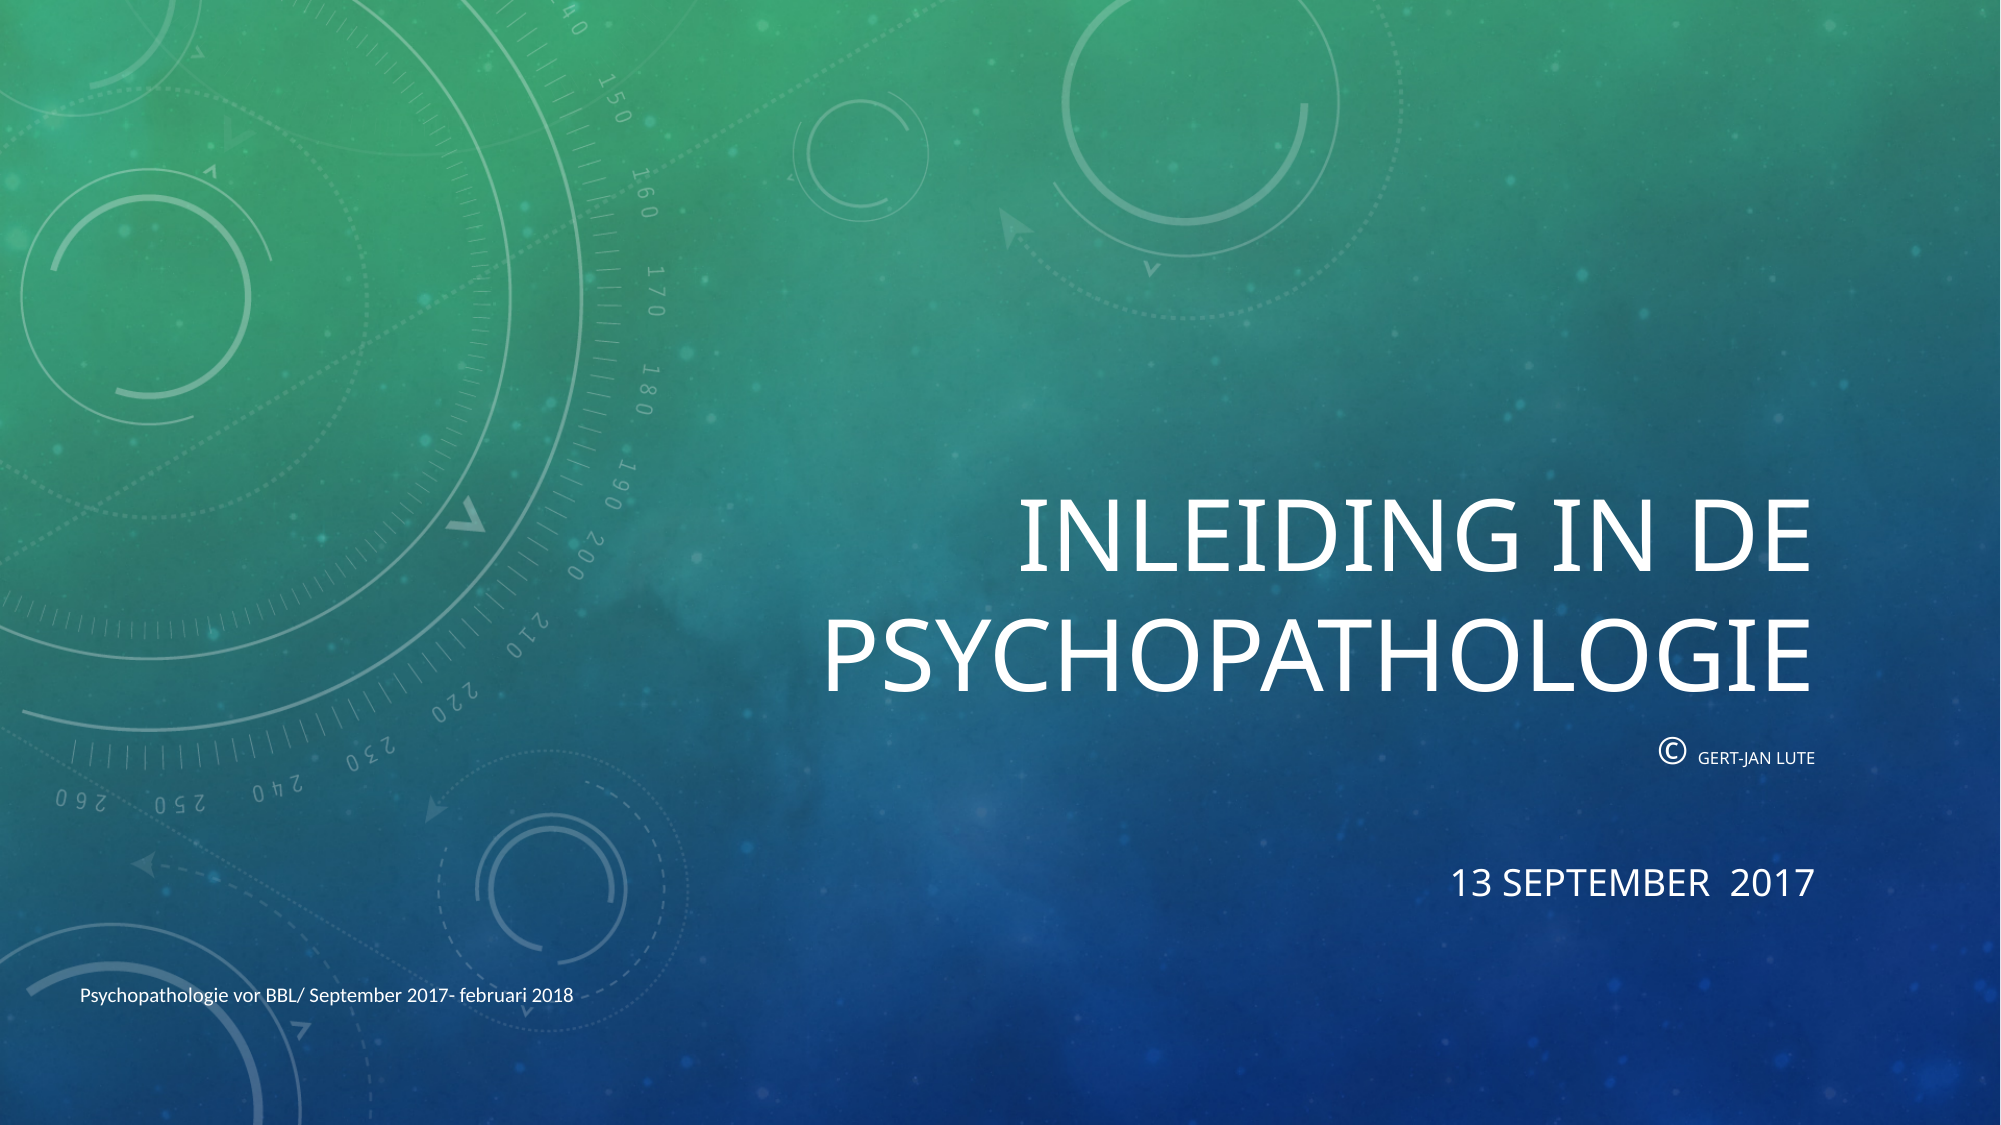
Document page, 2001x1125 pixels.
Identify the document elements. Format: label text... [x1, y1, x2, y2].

title Inleiding in de Psychopathologie [650, 322, 1831, 719]
footer Psychopathologie vor BBL/ September 2017- februari 2018 [65, 963, 635, 1025]
subtitle © Gert-Jan Lute 13 september 2017 [650, 719, 1831, 950]
picture [0, 0, 2001, 1125]
